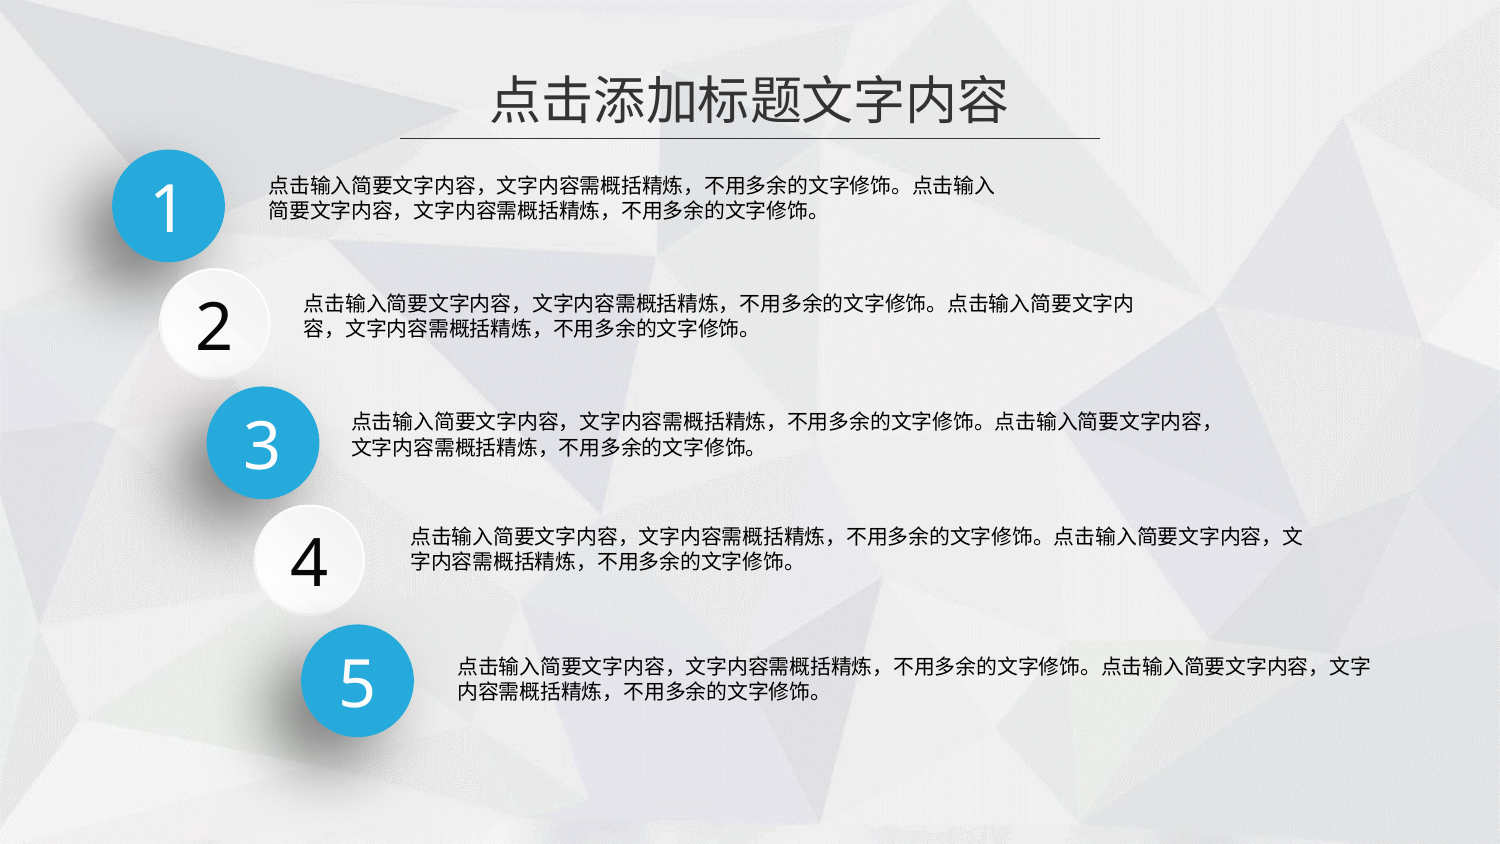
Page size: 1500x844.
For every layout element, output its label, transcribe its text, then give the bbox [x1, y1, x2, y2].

text_box 1 [110, 147, 227, 265]
picture [0, 0, 1500, 844]
text_box 点击输入简要文字内容，文字内容需概括精炼，不用多余的文字修饰。点击输入简要文字内容，文字内容需概括精炼，不用多余的文字修饰。 [336, 401, 1247, 467]
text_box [253, 504, 366, 616]
text_box 5 [299, 623, 416, 740]
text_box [159, 268, 271, 380]
text_box 点击添加标题文字内容 [472, 60, 1028, 137]
text_box 点击输入简要文字内容，文字内容需概括精炼，不用多余的文字修饰。点击输入简要文字内容，文字内容需概括精炼，不用多余的文字修饰。 [442, 646, 1400, 711]
text_box 点击输入简要文字内容，文字内容需概括精炼，不用多余的文字修饰。点击输入简要文字内容，文字内容需概括精炼，不用多余的文字修饰。 [253, 165, 1022, 231]
text_box 点击输入简要文字内容，文字内容需概括精炼，不用多余的文字修饰。点击输入简要文字内容，文字内容需概括精炼，不用多余的文字修饰。 [395, 516, 1329, 581]
text_box 点击输入简要文字内容，文字内容需概括精炼，不用多余的文字修饰。点击输入简要文字内容，文字内容需概括精炼，不用多余的文字修饰。 [289, 282, 1187, 348]
text_box 3 [204, 385, 322, 502]
